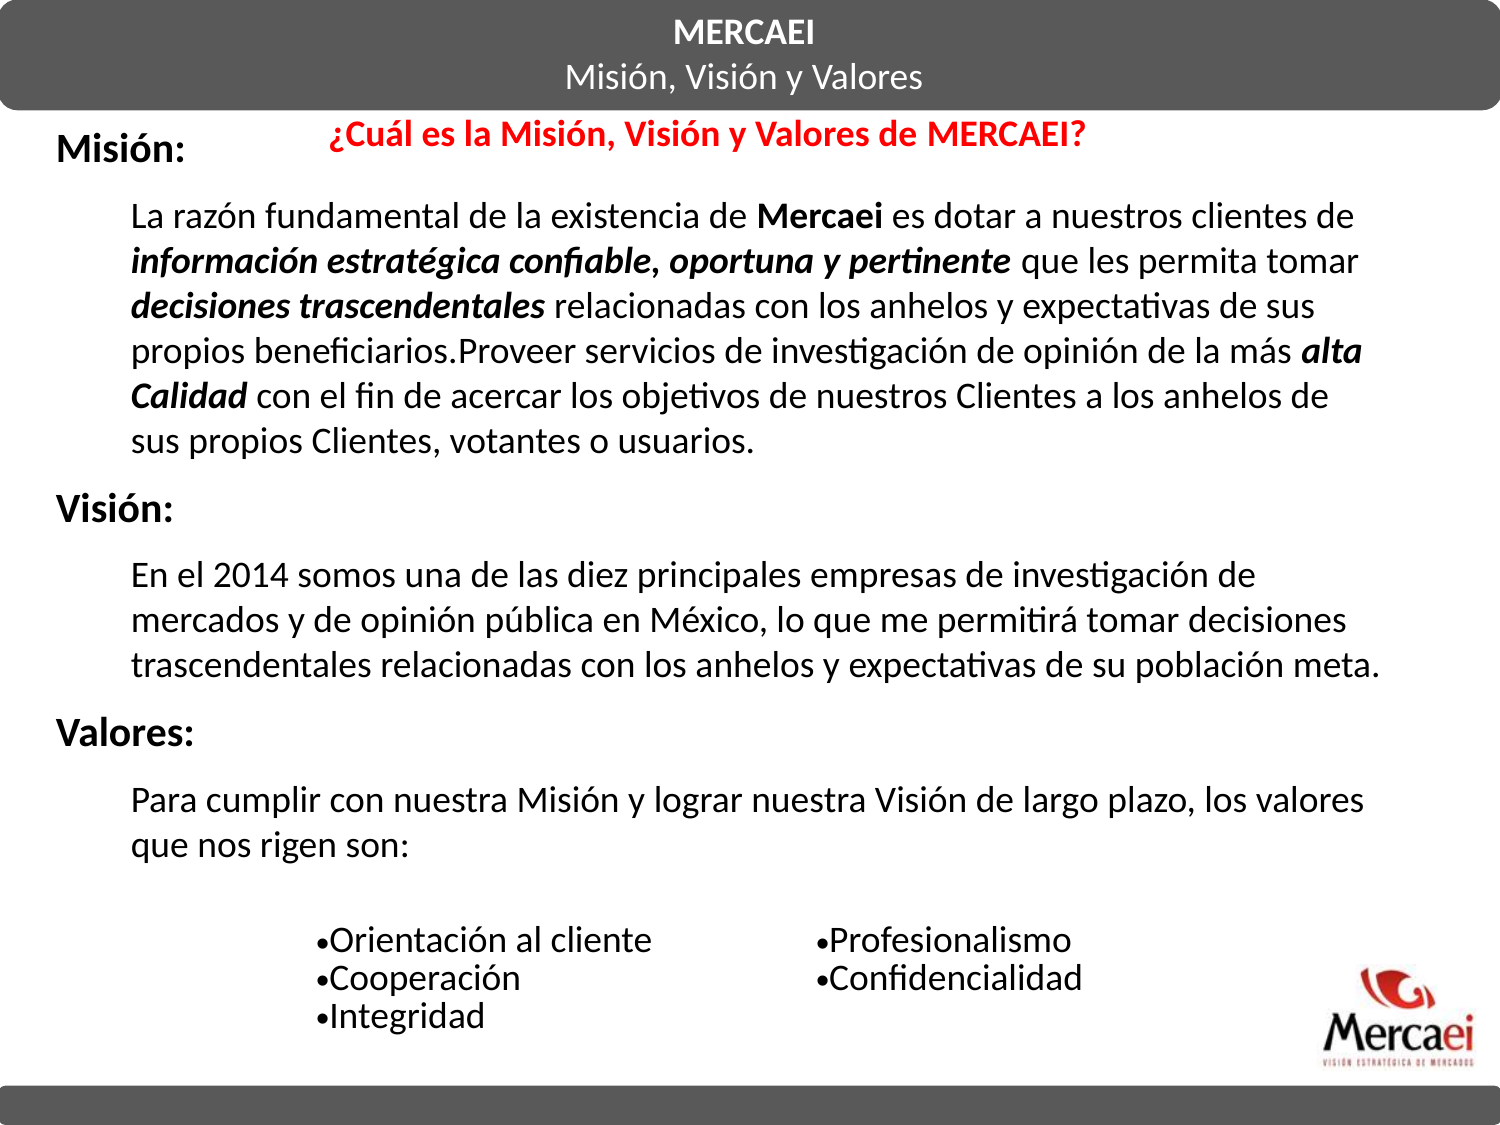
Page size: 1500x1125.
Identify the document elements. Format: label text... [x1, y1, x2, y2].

table_header Orientación al cliente Cooperación Integridad [301, 917, 801, 1067]
table_header Profesionalismo Confidencialidad [801, 917, 1301, 1067]
text_box ¿Cuál es la Misión, Visión y Valores de Mercaei? [39, 101, 1375, 226]
text_box Misión: La razón fundamental de la existencia de Mercaei es dotar a nuestros clientes de información estratégica confiable, oportuna y pertinente que les permita tomar decisiones trascendentales relacionadas con los anhelos y expectativas de sus propios beneficiarios.Proveer servicios de investigación de opinión de la más alta Calidad con el fin de acercar los objetivos de nuestros Clientes a los anhelos de sus propios Clientes, votantes o usuarios. Visión: En el 2014 somos una de las diez principales empresas de investigación de mercados y de opinión pública en México, lo que me permitirá tomar decisiones trascendentales relacionadas con los anhelos y expectativas de su población meta. Valores: Para cumplir con nuestra Misión y lograr nuestra Visión de largo plazo, los valores que nos rigen son: [41, 113, 1400, 937]
picture [1316, 964, 1495, 1071]
text_box MERCAEI Misión, Visión y Valores [70, 0, 1418, 105]
